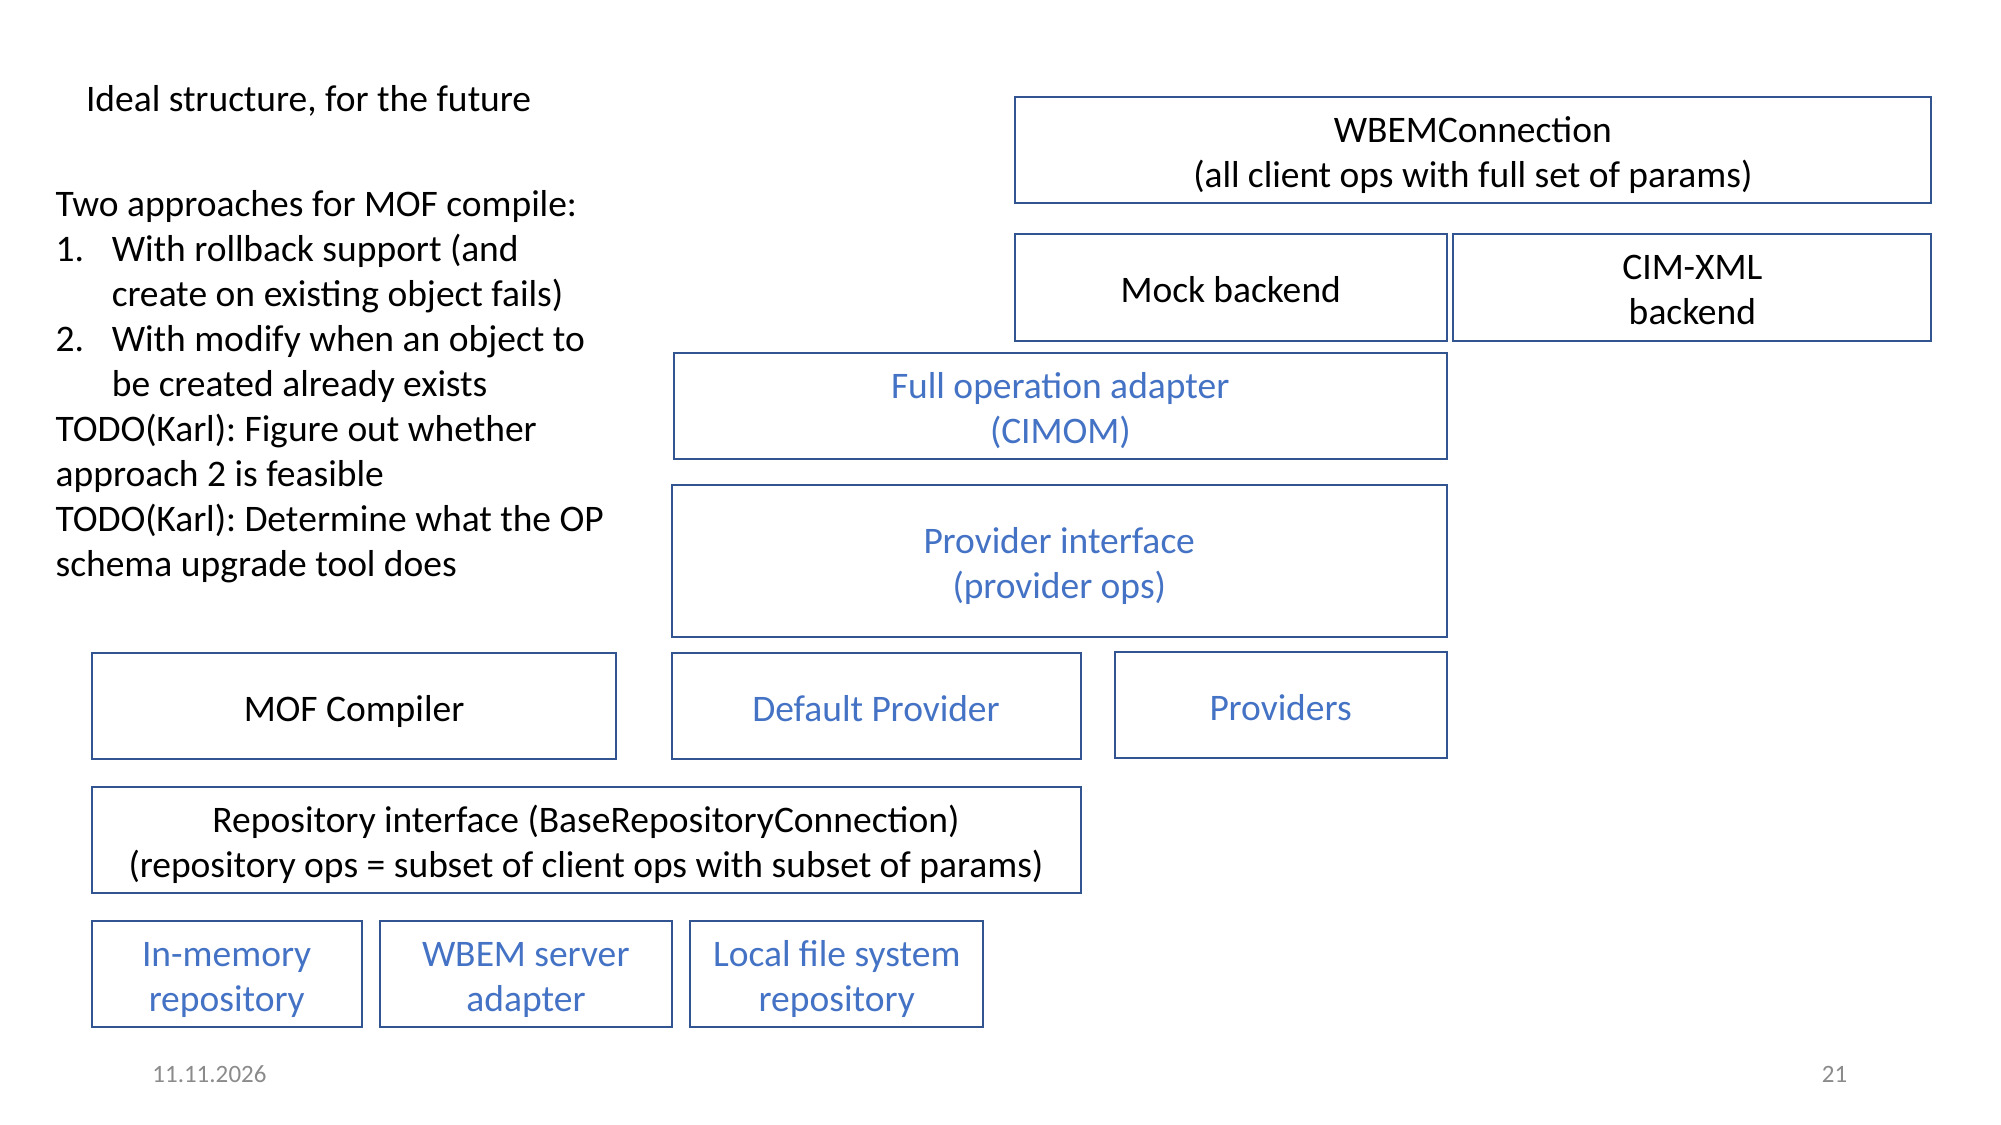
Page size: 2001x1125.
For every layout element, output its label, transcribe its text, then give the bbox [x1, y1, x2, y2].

text_box MOF Compiler [91, 652, 617, 760]
text_box Two approaches for MOF compile: With rollback support (and create on existing object fails) With modify when an object to be created already exists TODO(Karl): Figure out whether approach 2 is feasible TODO(Karl): Determine what the OP schema upgrade tool does [40, 171, 638, 592]
text_box Mock backend [1014, 233, 1448, 342]
text_box WBEM server adapter [379, 920, 673, 1028]
slide_number 21 [1412, 1042, 1863, 1103]
text_box CIM-XML backend [1452, 233, 1932, 342]
text_box Local file system repository [689, 920, 984, 1028]
text_box In-memory repository [91, 920, 363, 1028]
text_box Provider interface (provider ops) [671, 484, 1448, 638]
text_box Providers [1114, 651, 1448, 759]
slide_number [137, 1042, 588, 1103]
text_box Default Provider [671, 652, 1082, 760]
text_box Full operation adapter (CIMOM) [673, 352, 1448, 460]
text_box Repository interface (BaseRepositoryConnection) (repository ops = subset of client ops with subset of params) [91, 786, 1082, 894]
text_box Ideal structure, for the future [71, 66, 547, 127]
text_box WBEMConnection (all client ops with full set of params) [1014, 96, 1932, 204]
